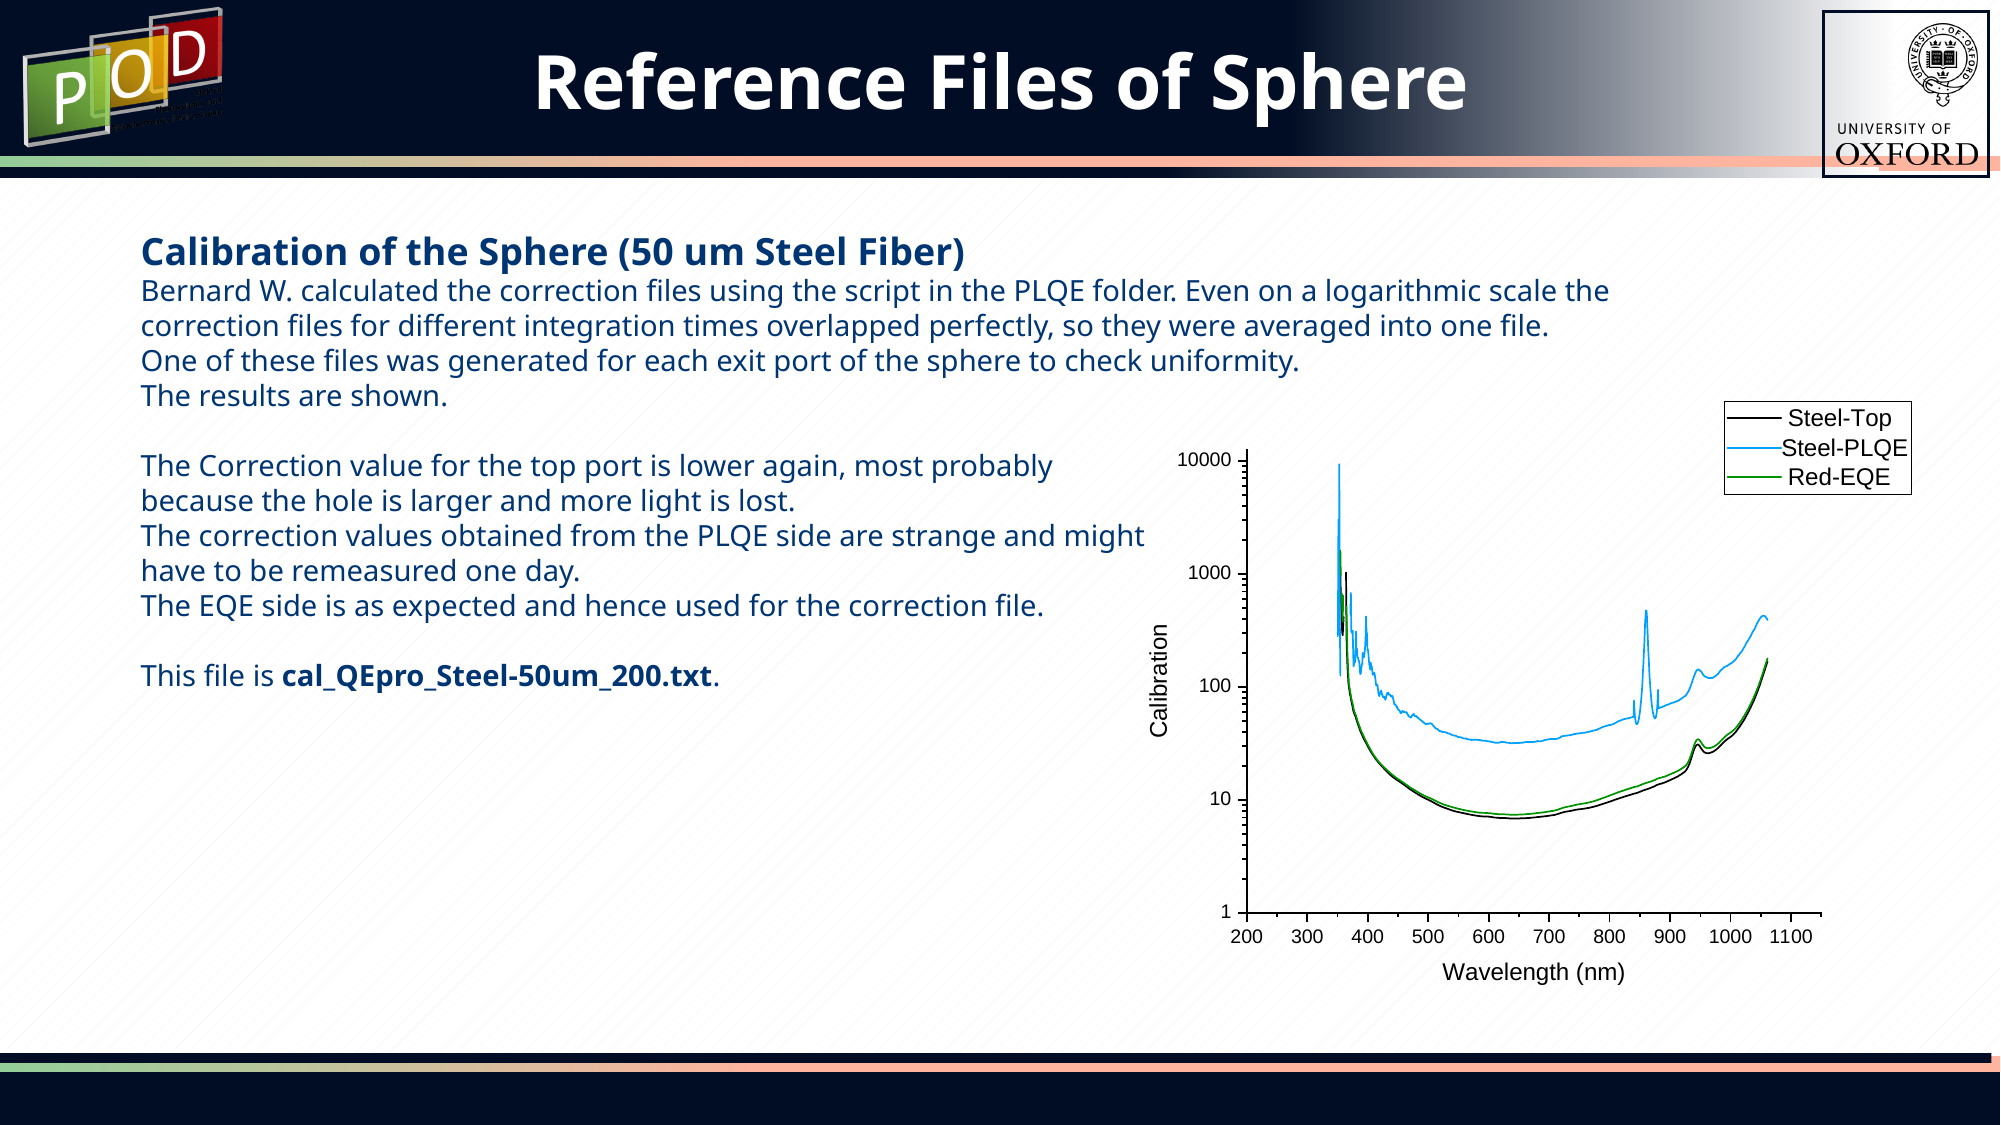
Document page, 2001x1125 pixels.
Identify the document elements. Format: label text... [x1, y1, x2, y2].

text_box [1095, 375, 1940, 1021]
text_box Calibration of the Sphere (50 um Steel Fiber) Bernard W. calculated the correction files using the script in the PLQE folder. Even on a logarithmic scale the correction files for different integration times overlapped perfectly, so they were averaged into one file. One of these files was generated for each exit port of the sphere to check uniformity. The results are shown. The Correction value for the top port is lower again, most probably because the hole is larger and more light is lost. The correction values obtained from the PLQE side are strange and might have to be remeasured one day. The EQE side is as expected and hence used for the correction file. This file is cal_QEpro_Steel-50um_200.txt. [125, 220, 1712, 700]
picture [22, 6, 226, 148]
title Reference Files of Sphere [248, 38, 1754, 133]
